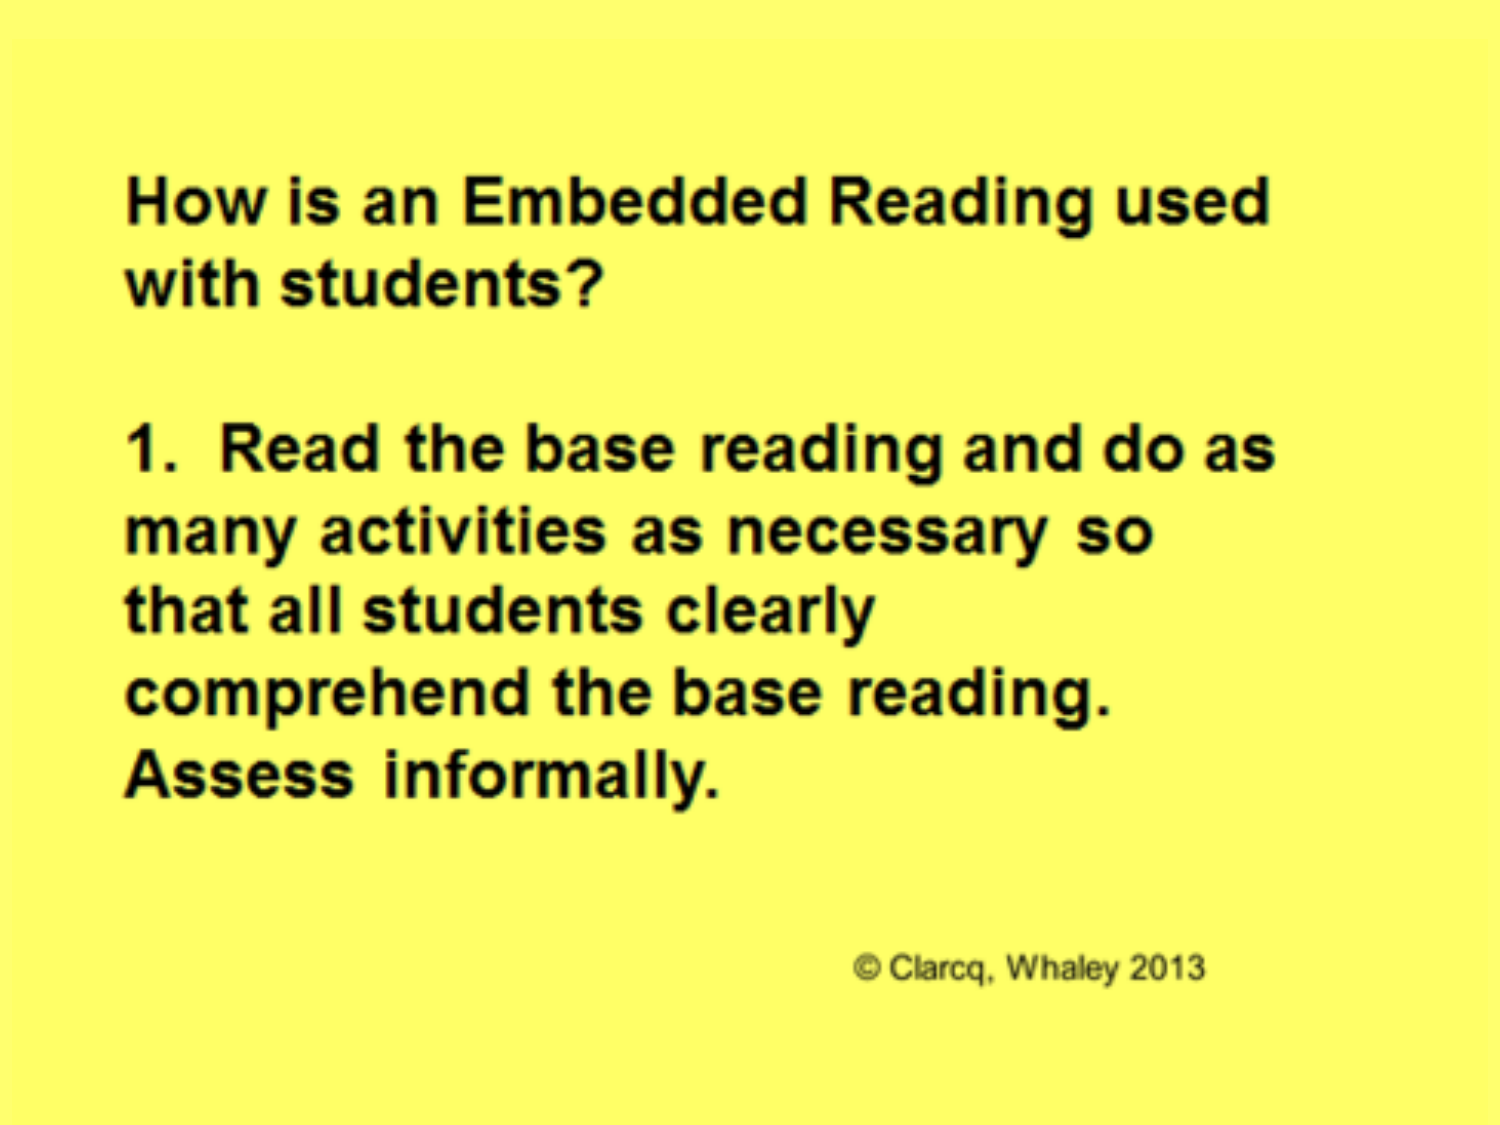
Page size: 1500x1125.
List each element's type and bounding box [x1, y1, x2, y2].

list [11, 39, 1489, 1125]
